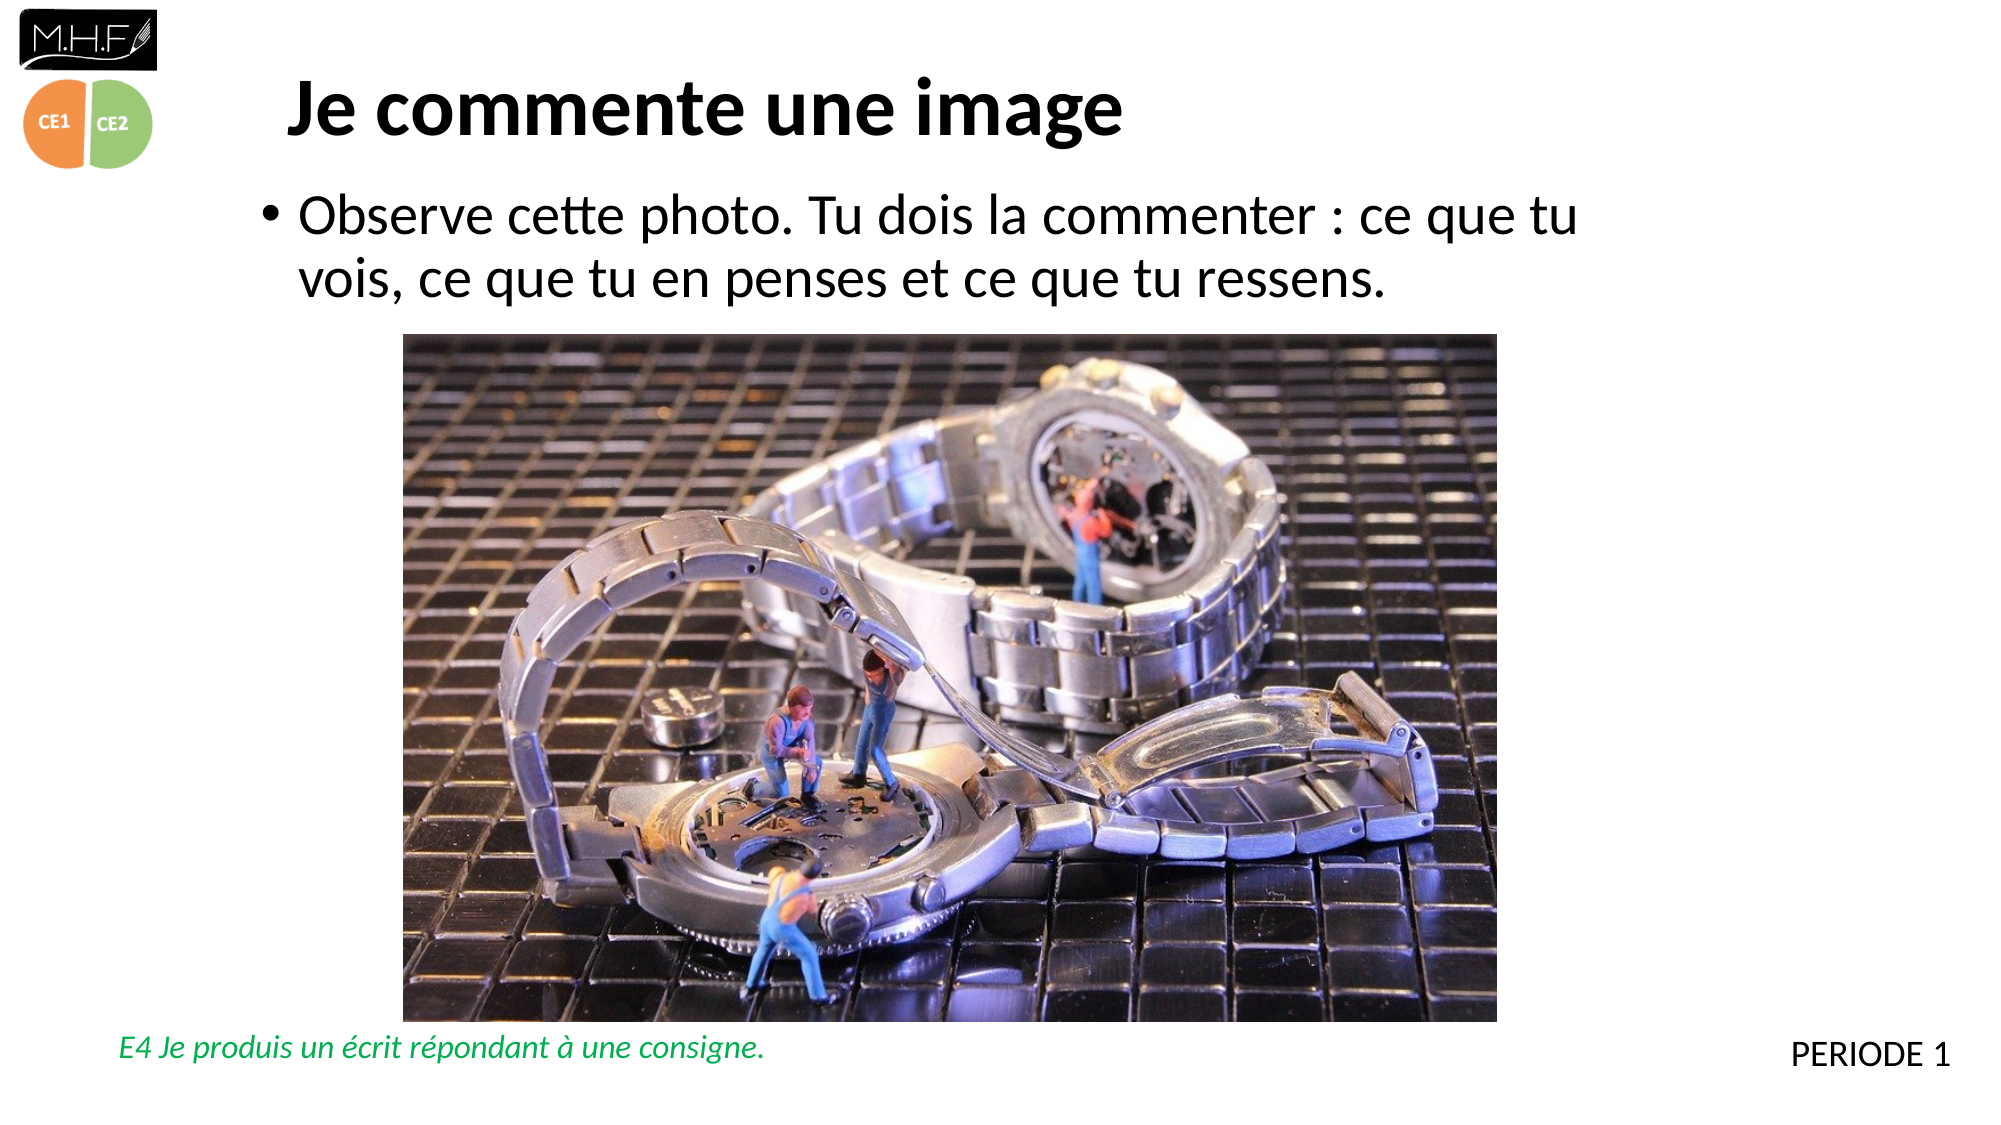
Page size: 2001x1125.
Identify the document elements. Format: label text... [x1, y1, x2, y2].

picture [1, 7, 177, 207]
list Observe cette photo. Tu dois la commenter : ce que tu vois, ce que tu en penses et ce que tu ressens. [245, 176, 1614, 333]
text_box PERIODE 1 [1362, 1021, 1967, 1082]
picture [403, 334, 1497, 1022]
title Je commente une image [272, 40, 1567, 176]
text_box E4 Je produis un écrit répondant à une consigne. [103, 1021, 1297, 1112]
